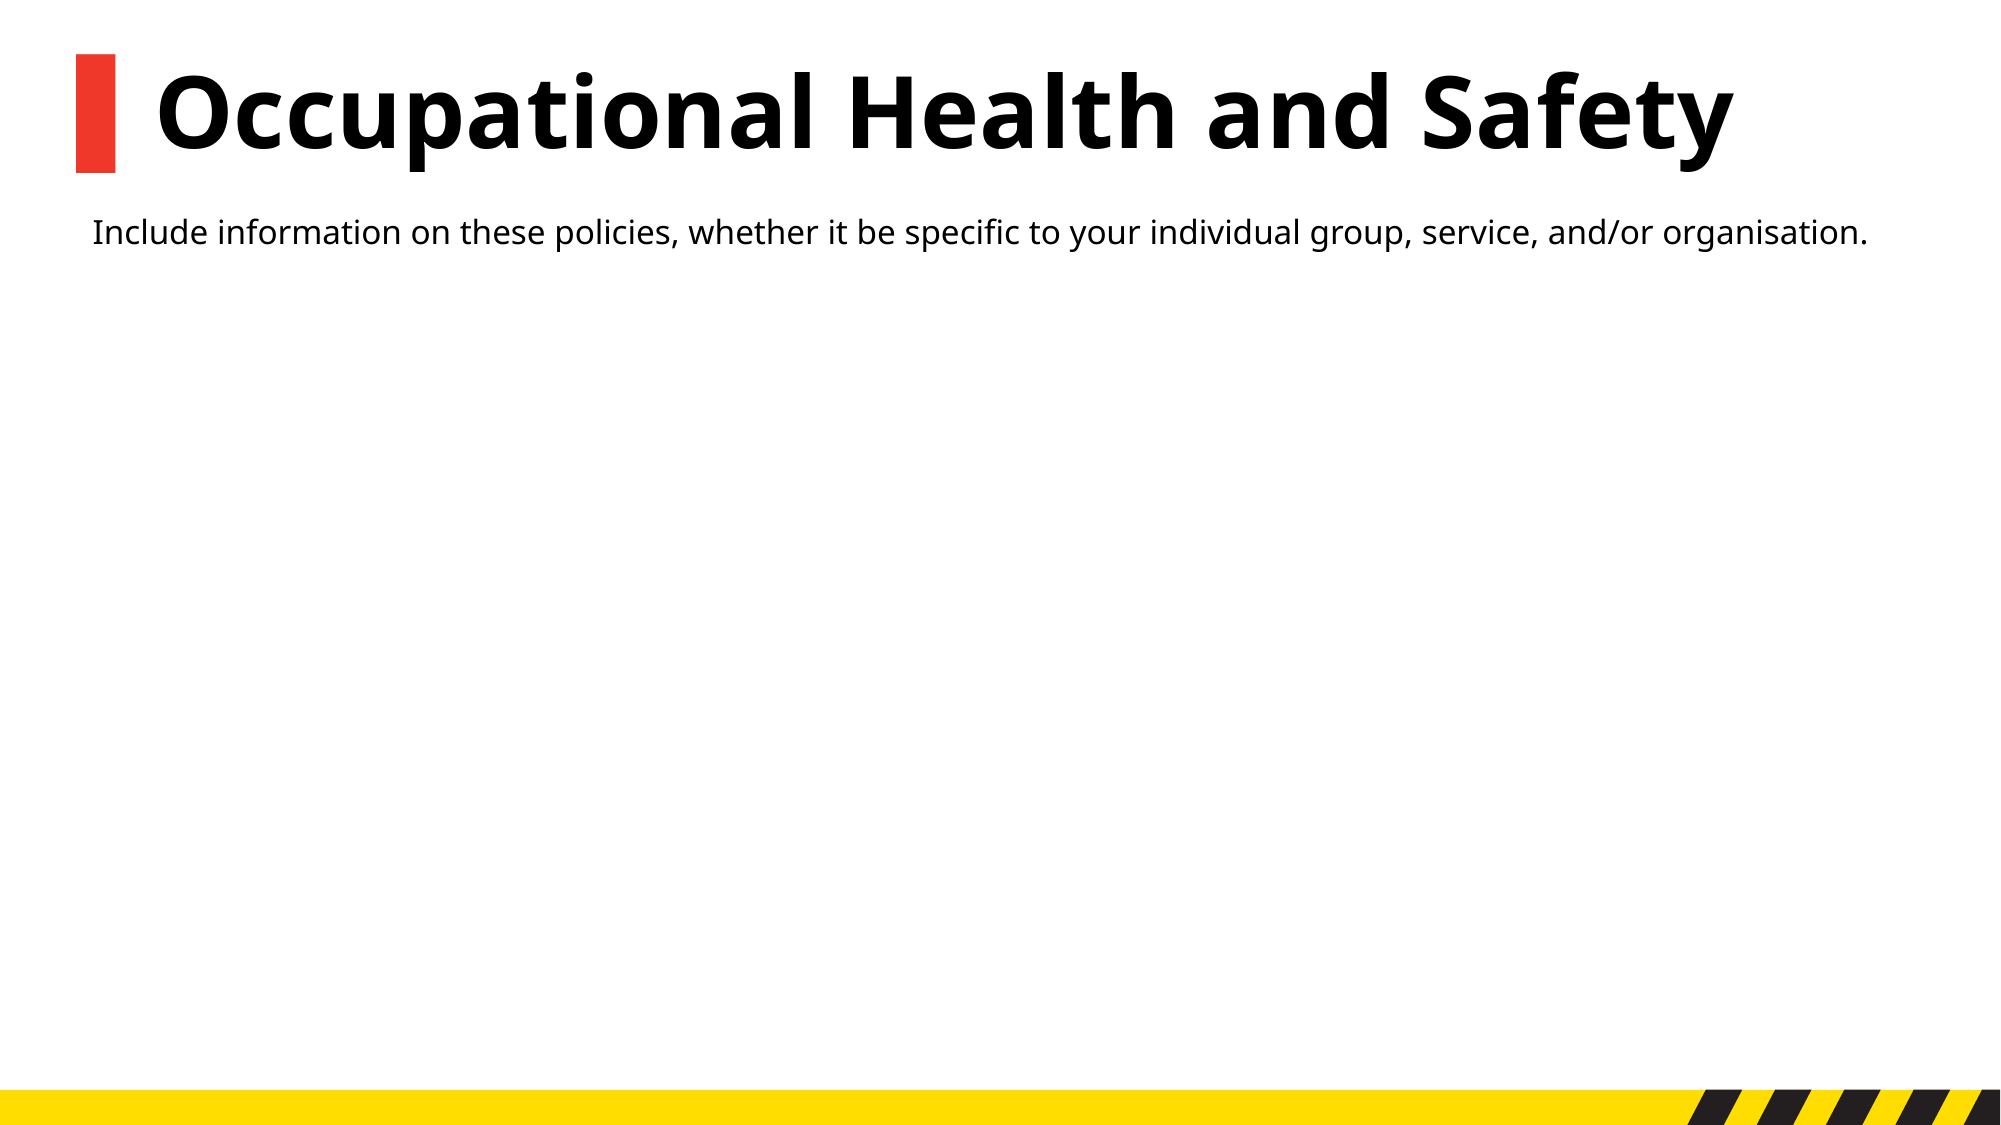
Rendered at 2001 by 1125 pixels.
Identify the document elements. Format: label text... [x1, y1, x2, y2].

text_box Include information on these policies, whether it be specific to your individual group, service, and/or organisation. [78, 204, 1923, 339]
text_box ▌Occupational Health and Safety [62, 40, 1872, 176]
